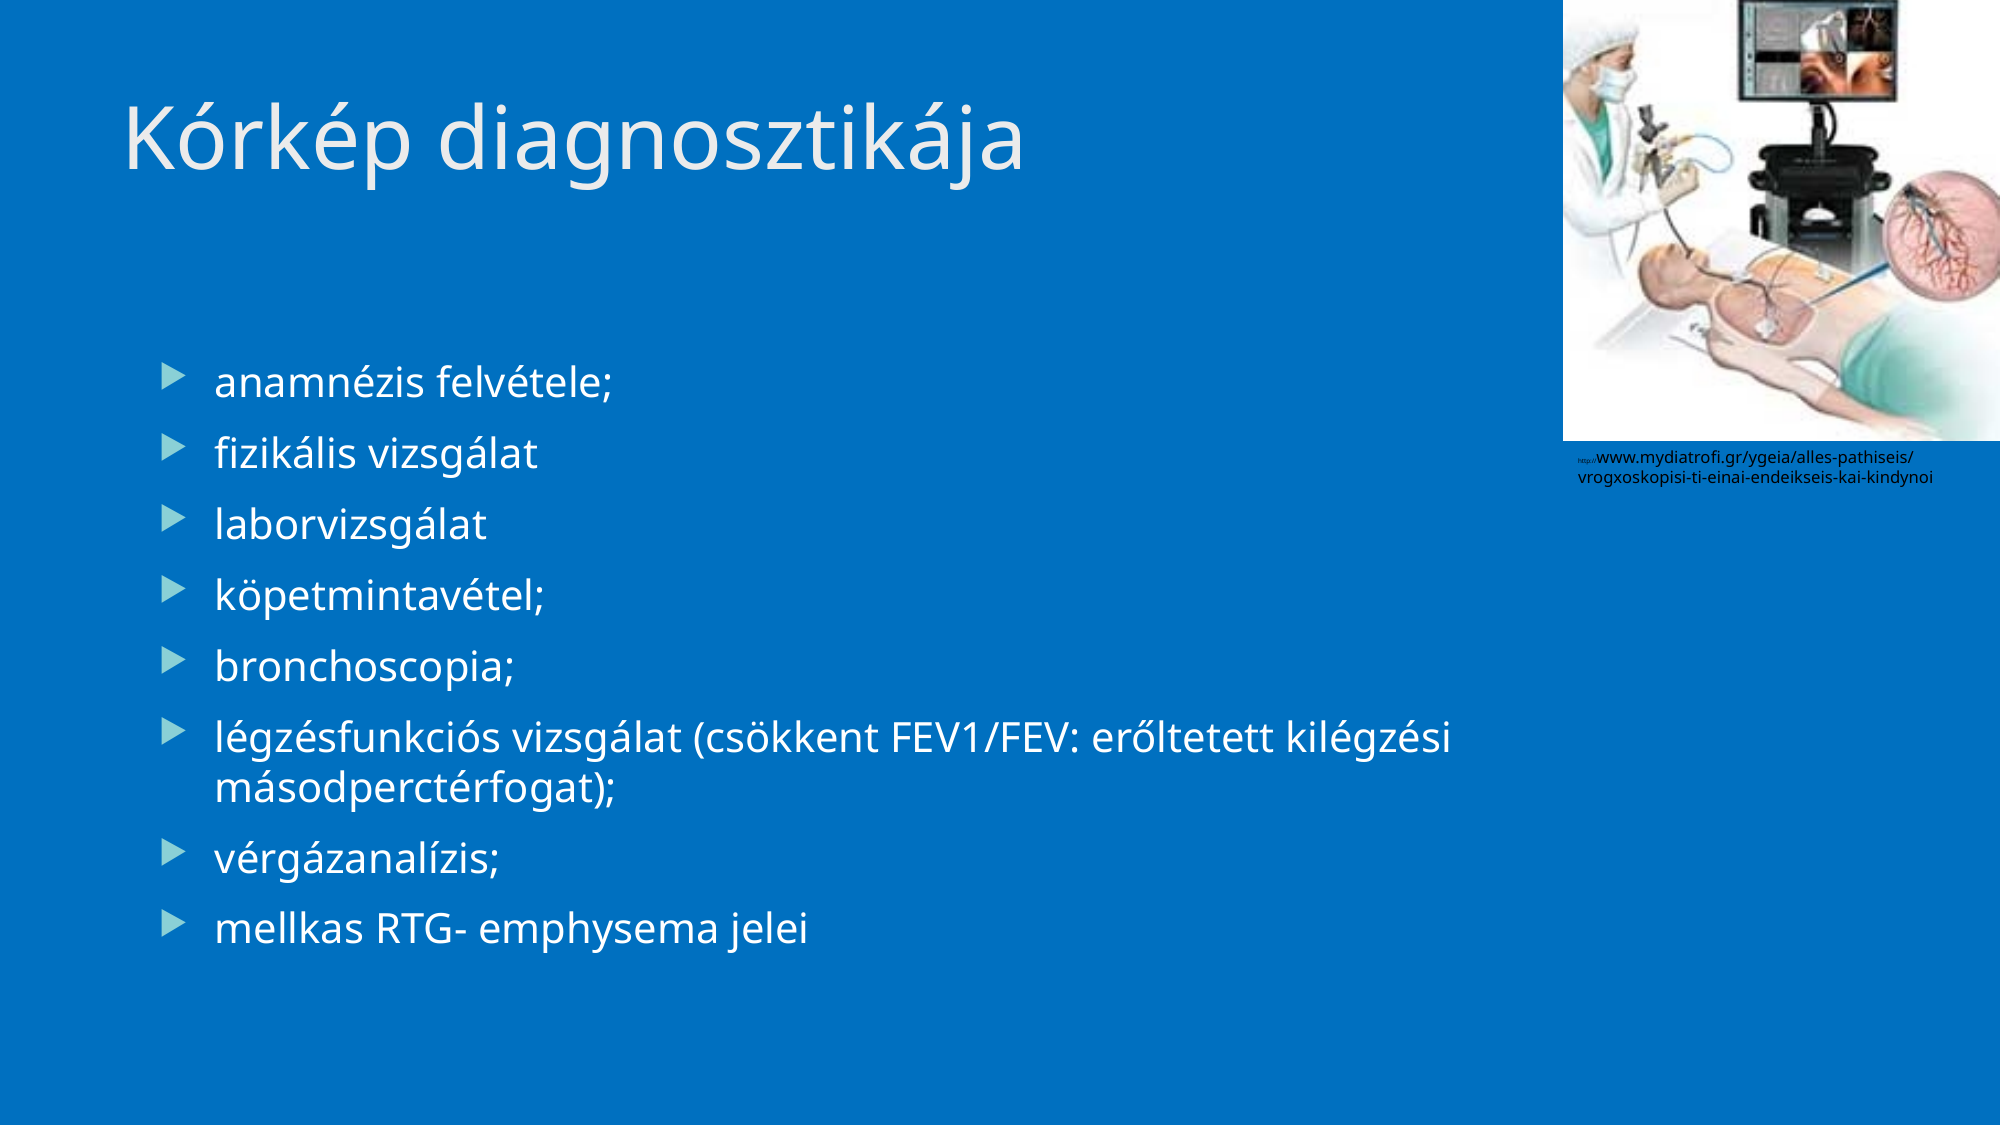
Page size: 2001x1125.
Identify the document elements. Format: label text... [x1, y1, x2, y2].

list anamnézis felvétele; fizikális vizsgálat laborvizsgálat köpetmintavétel; bronchoscopia; légzésfunkciós vizsgálat (csökkent FEV1/FEV: erőltetett kilégzési másodperctérfogat); vérgázanalízis; mellkas RTG- emphysema jelei [143, 348, 1612, 1037]
title Kórkép diagnosztikája [106, 74, 1557, 304]
text_box http://www.mydiatrofi.gr/ygeia/alles-pathiseis/vrogxoskopisi-ti-einai-endeikseis-kai-kindynoi [1563, 450, 2000, 495]
picture [1563, 0, 2000, 442]
